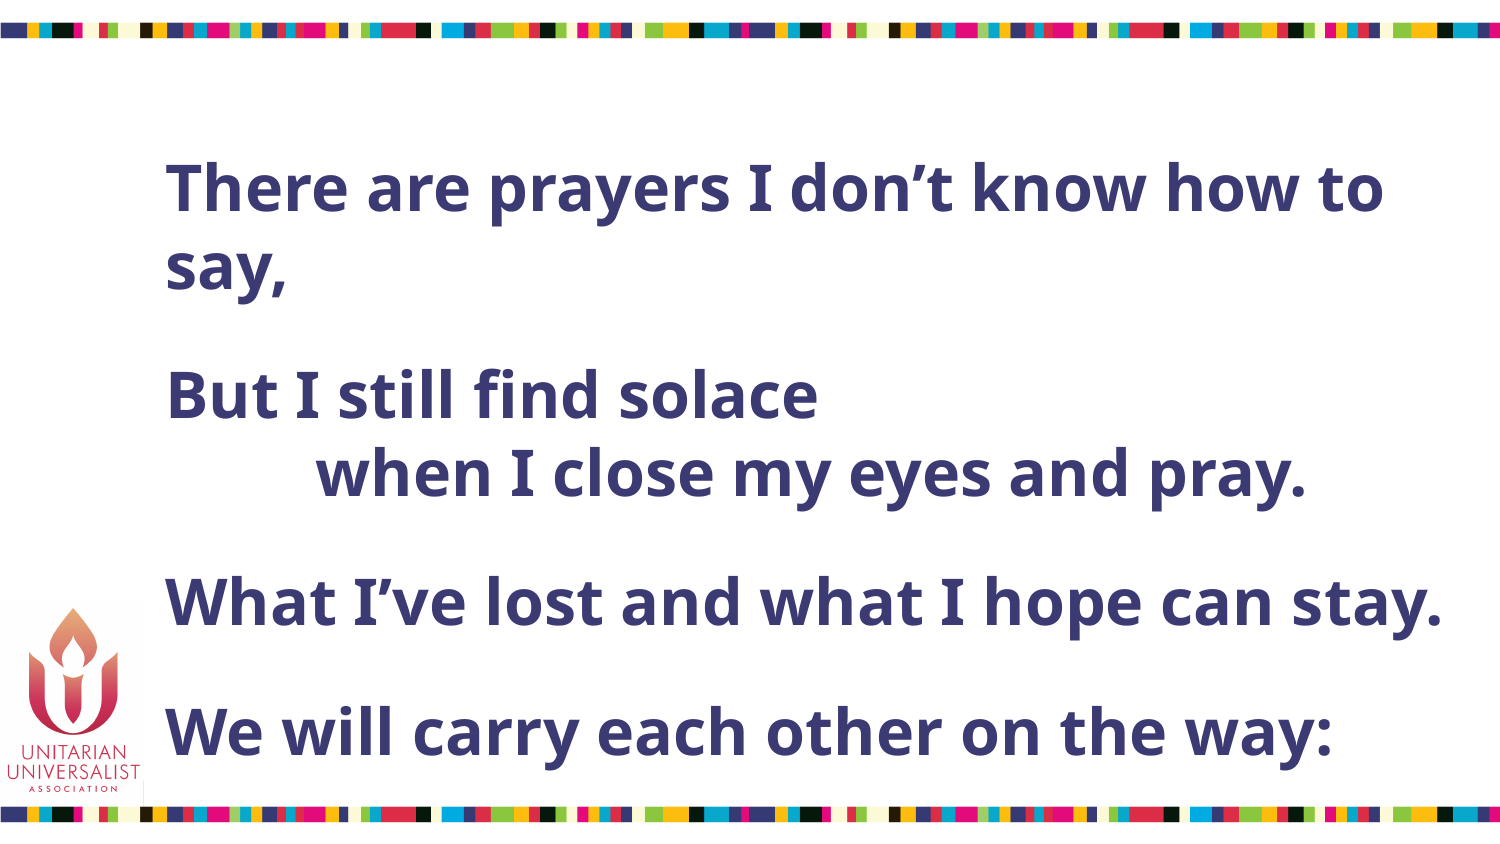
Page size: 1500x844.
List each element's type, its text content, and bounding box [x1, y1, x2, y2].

text_box There are prayers I don’t know how to say, But I still find solace when I close my eyes and pray. What I’ve lost and what I hope can stay. We will carry each other on the way: [150, 132, 1495, 784]
picture [0, 600, 1500, 824]
picture [0, 22, 1500, 40]
